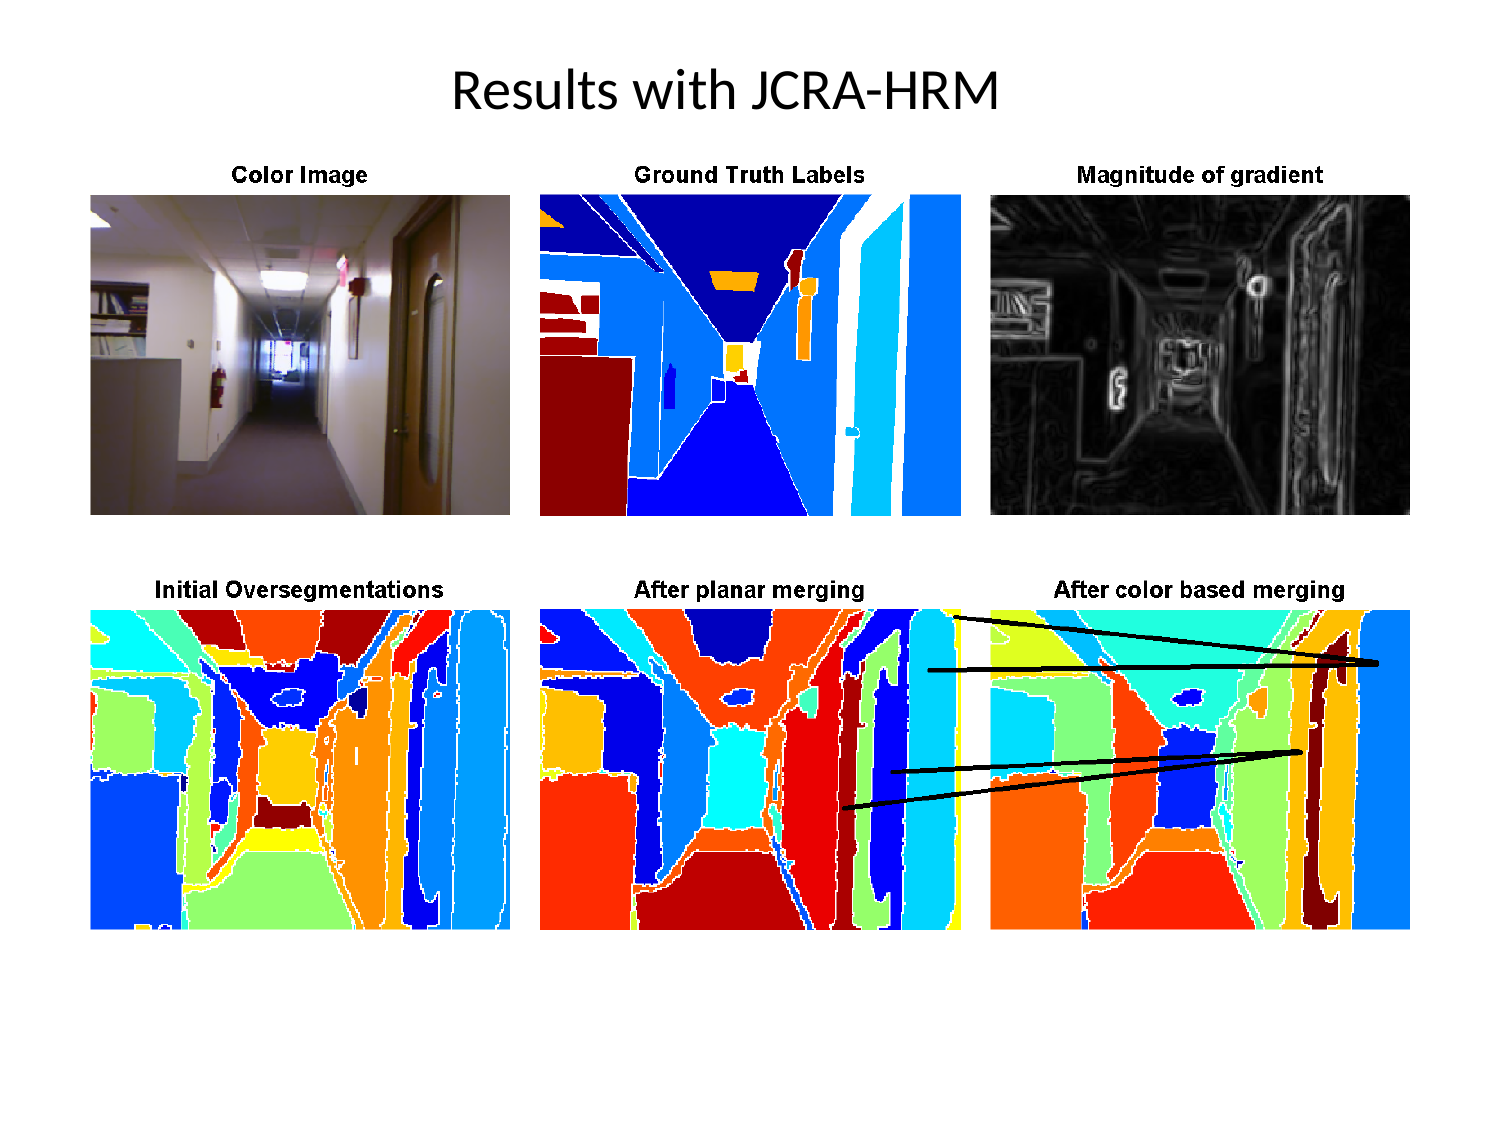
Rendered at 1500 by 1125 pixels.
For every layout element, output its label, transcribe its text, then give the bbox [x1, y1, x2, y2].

picture [0, 130, 1500, 995]
text_box Results with JCRA-HRM [436, 43, 1063, 128]
